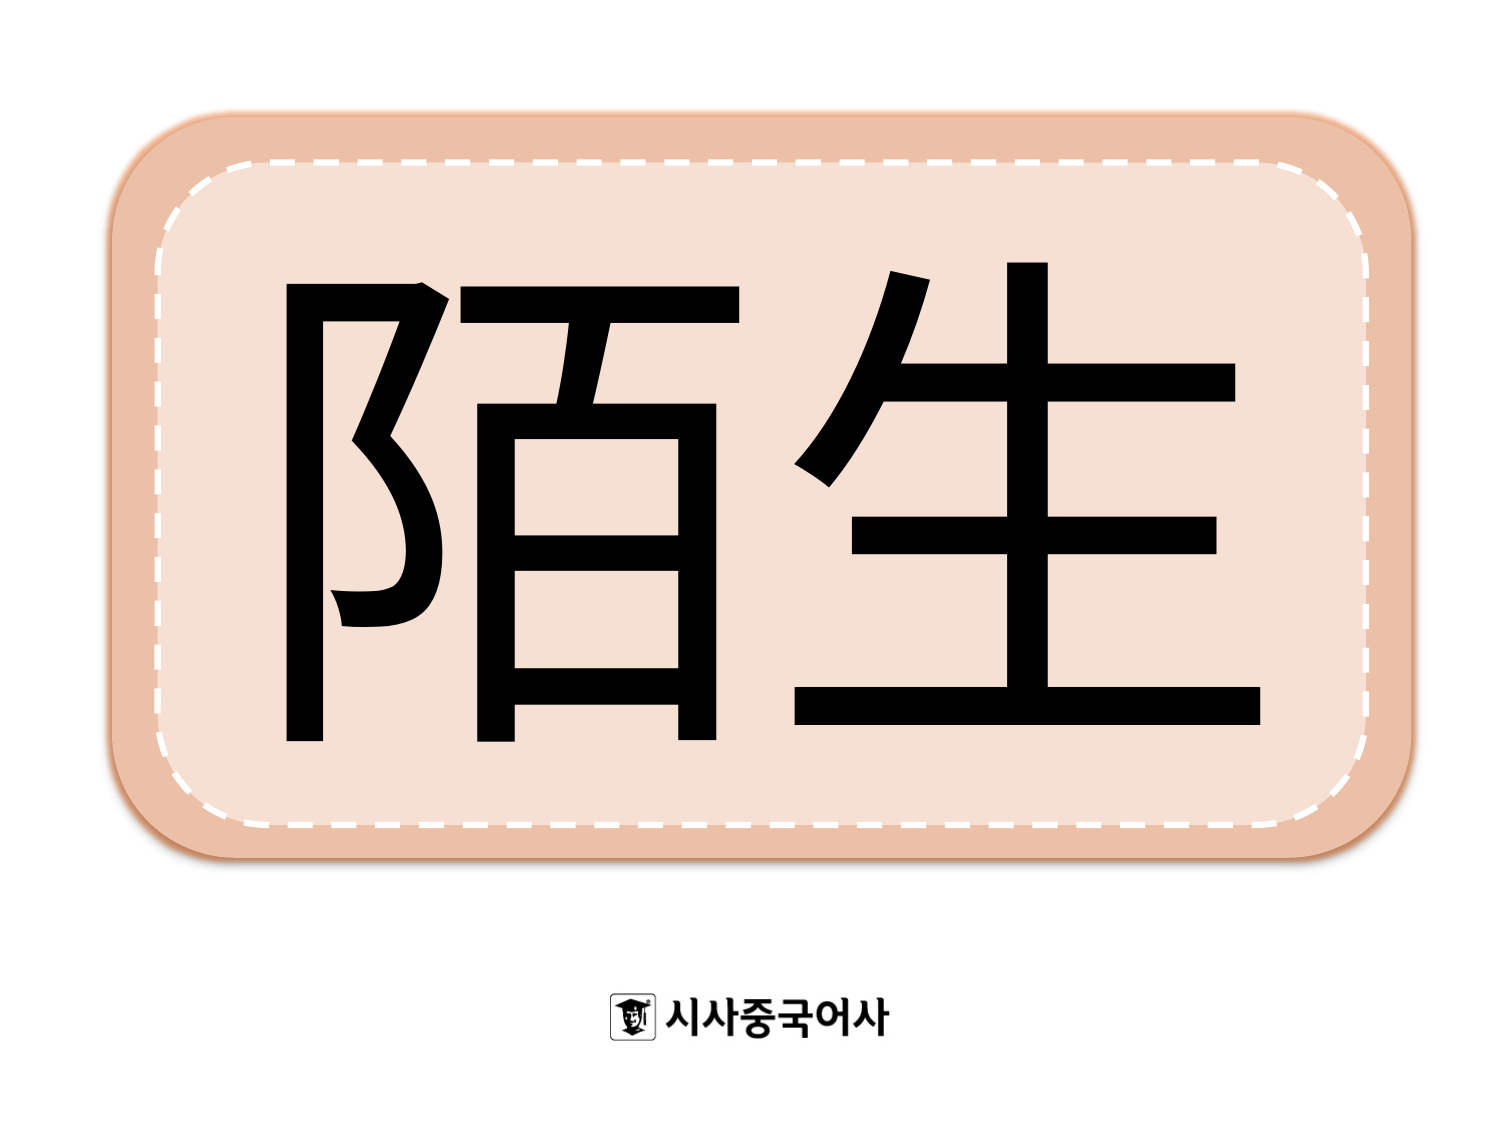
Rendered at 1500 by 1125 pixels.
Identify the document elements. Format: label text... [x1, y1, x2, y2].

picture [602, 987, 898, 1047]
text_box 陌生 [162, 160, 1371, 824]
